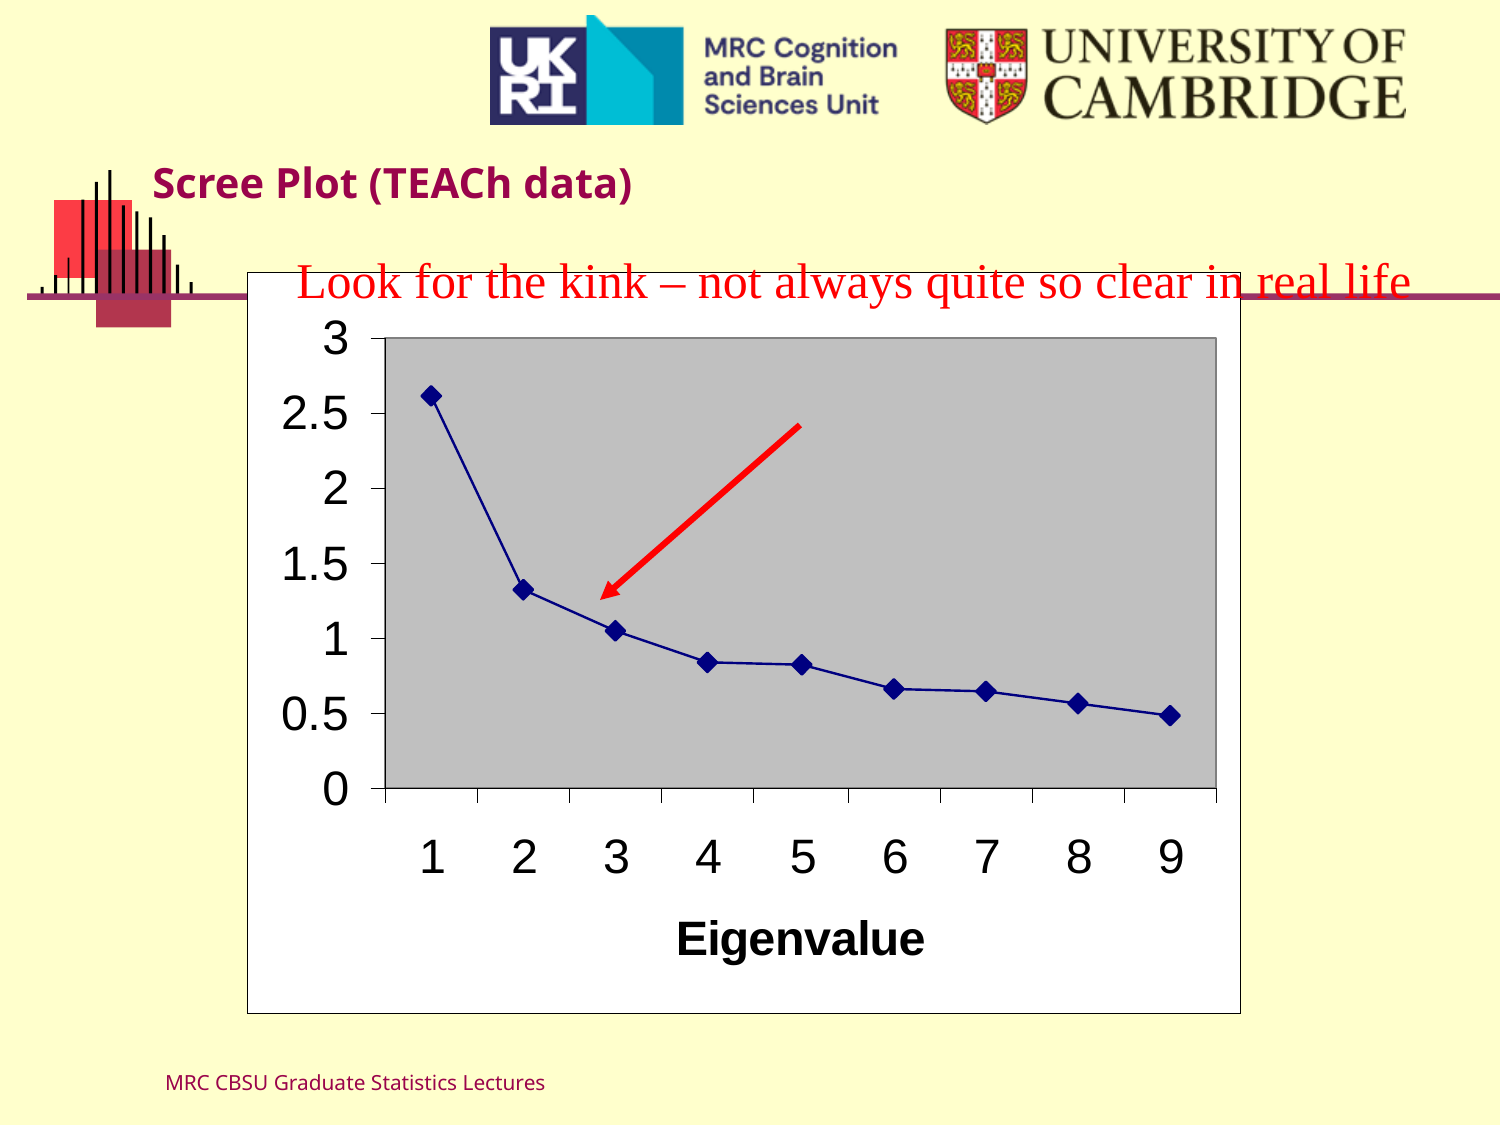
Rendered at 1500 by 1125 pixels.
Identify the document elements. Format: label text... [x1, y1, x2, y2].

picture [490, 15, 1406, 125]
footer MRC CBSU Graduate Statistics Lectures [149, 1062, 988, 1101]
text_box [229, 255, 1260, 1031]
title Scree Plot (TEACh data) [137, 137, 988, 233]
text_box Look for the kink – not always quite so clear in real life [281, 241, 1428, 317]
